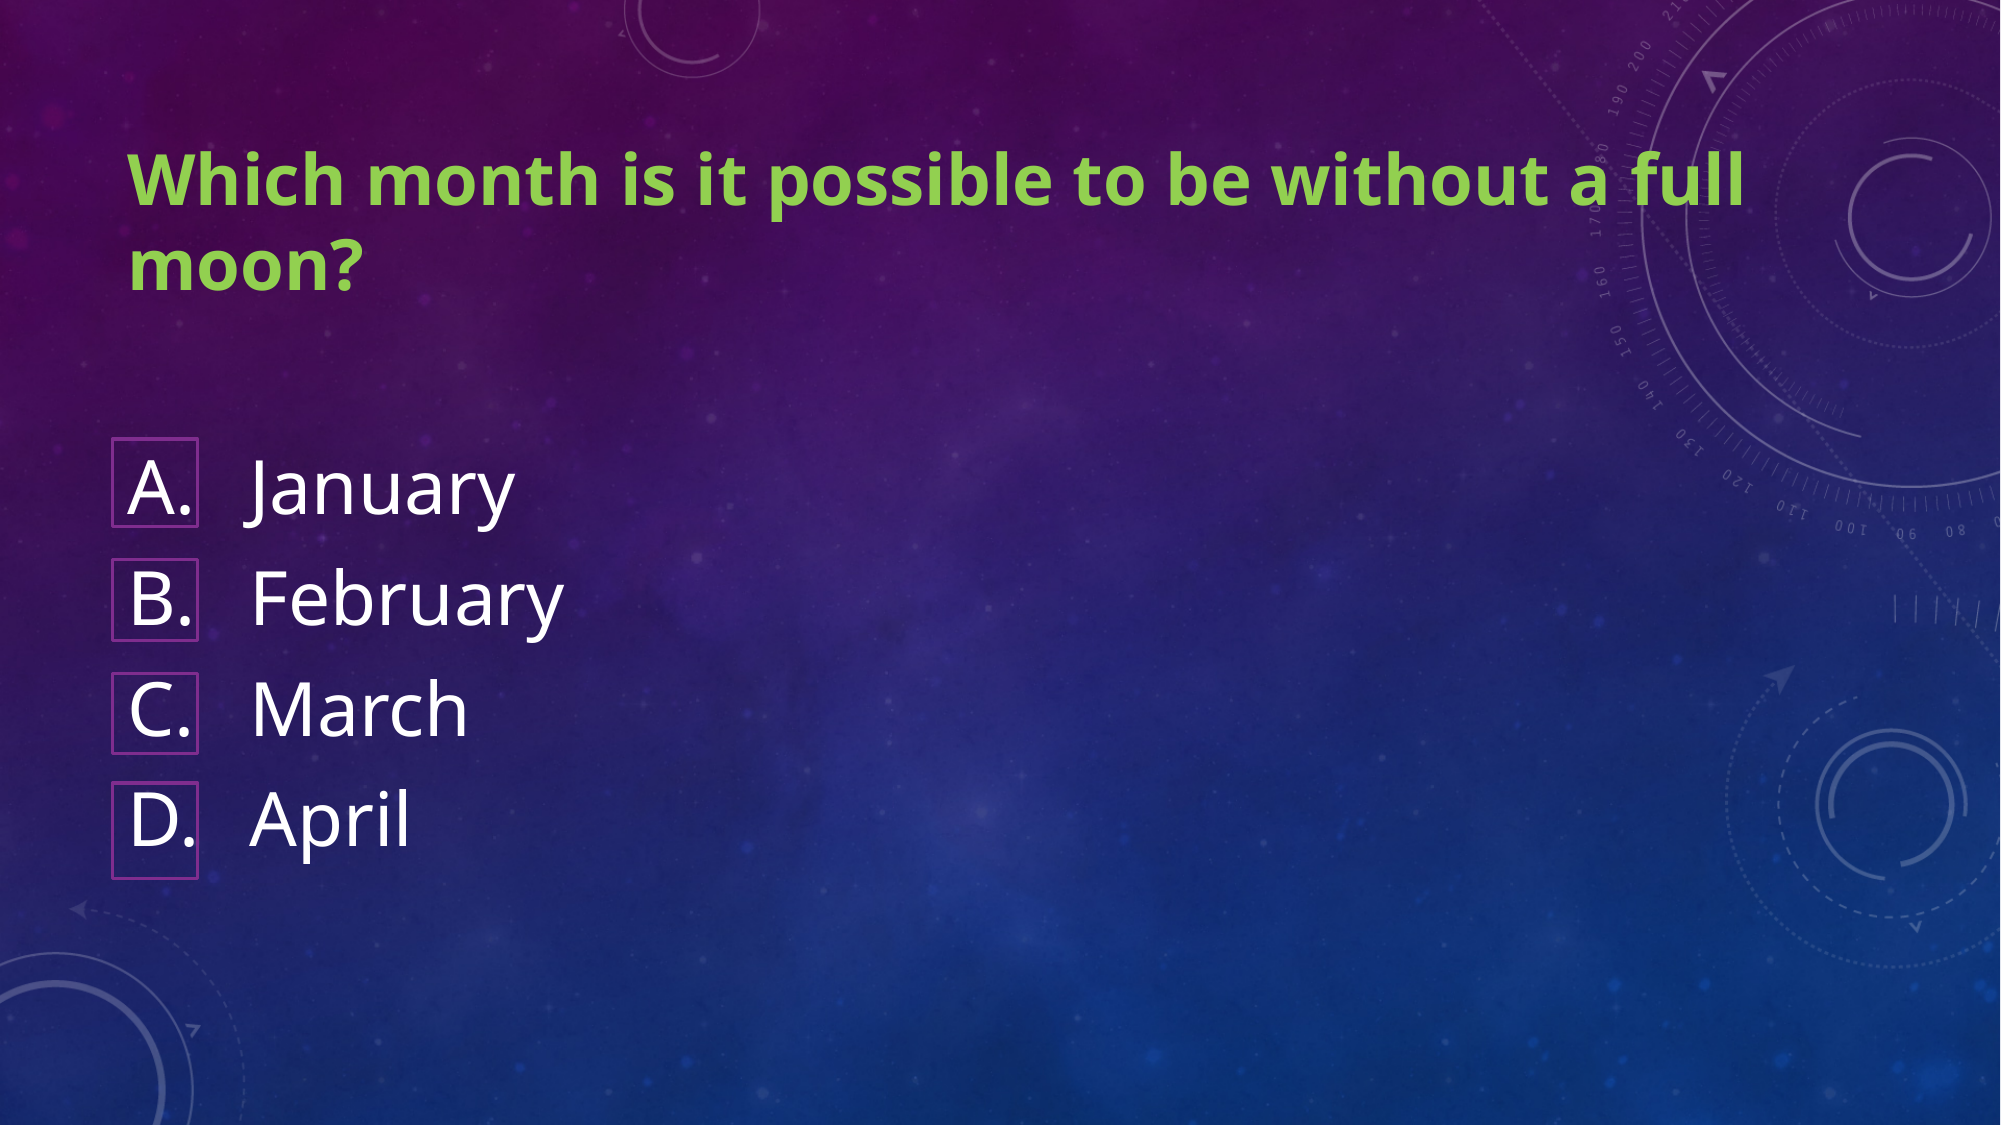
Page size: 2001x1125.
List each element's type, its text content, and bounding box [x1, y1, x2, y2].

text_box [111, 781, 199, 880]
list January February March April [112, 351, 1775, 950]
text_box [111, 437, 199, 528]
picture [0, 0, 2001, 1125]
text_box [111, 672, 199, 755]
title Which month is it possible to be without a full moon? [112, 99, 1775, 339]
text_box [111, 558, 199, 642]
